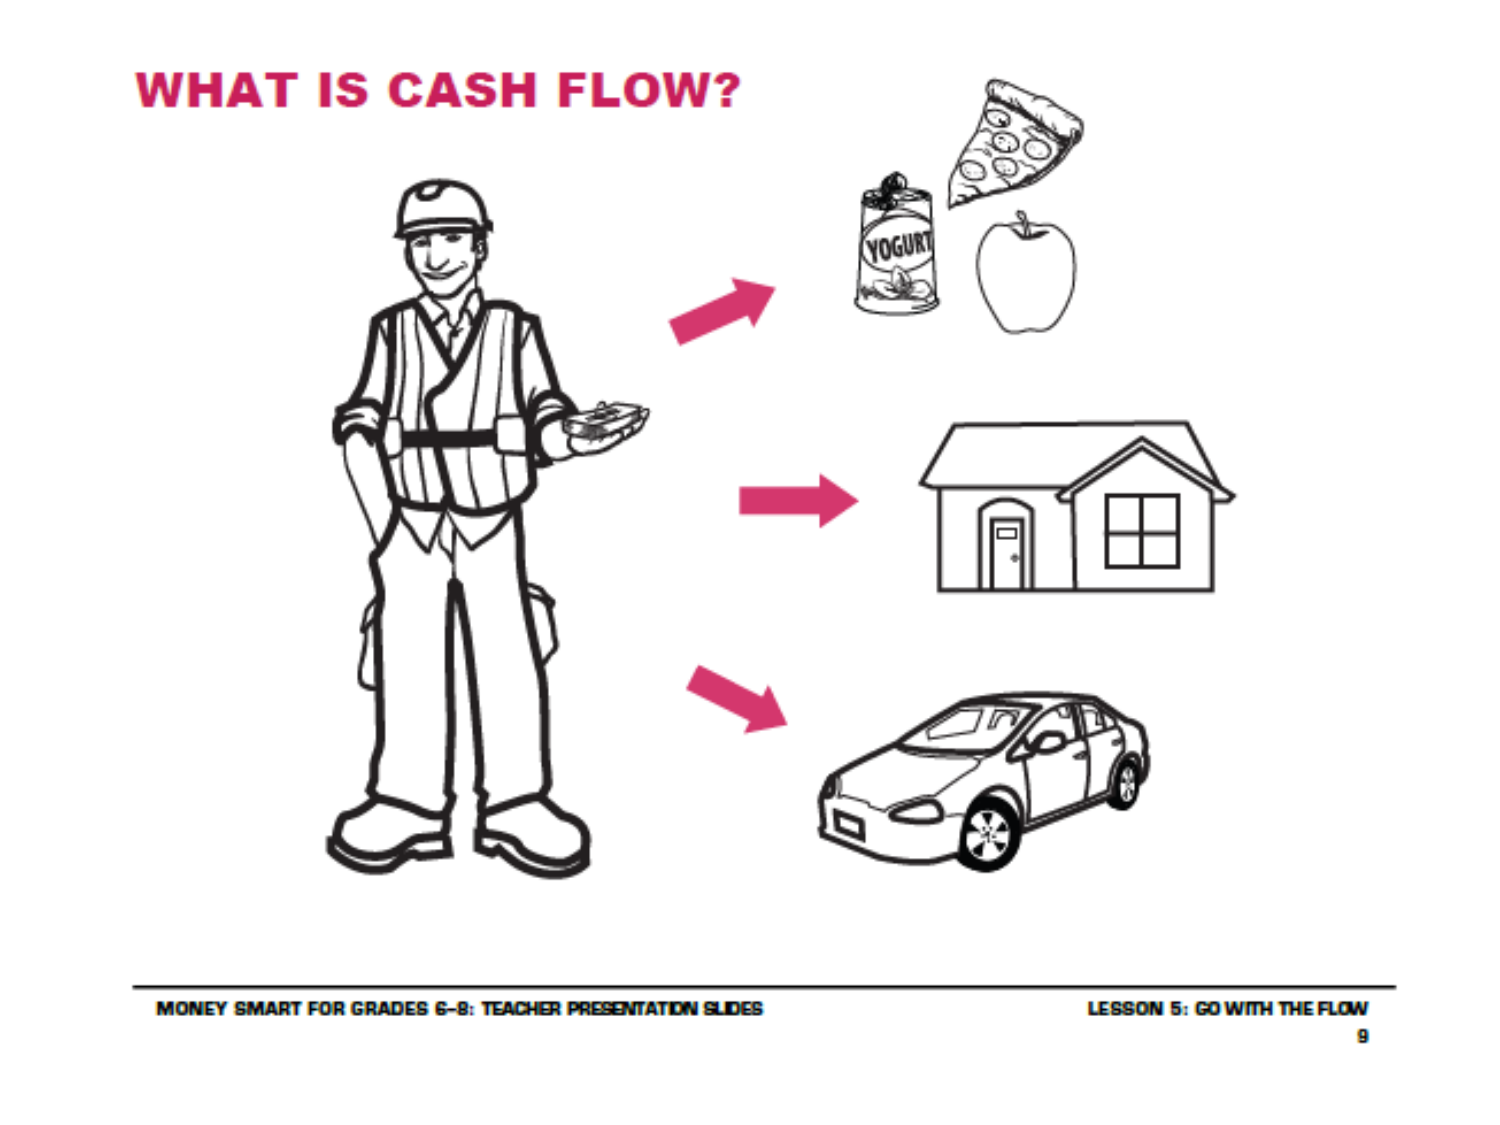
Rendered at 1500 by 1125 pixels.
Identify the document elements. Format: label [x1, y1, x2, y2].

picture [87, 17, 1451, 1078]
